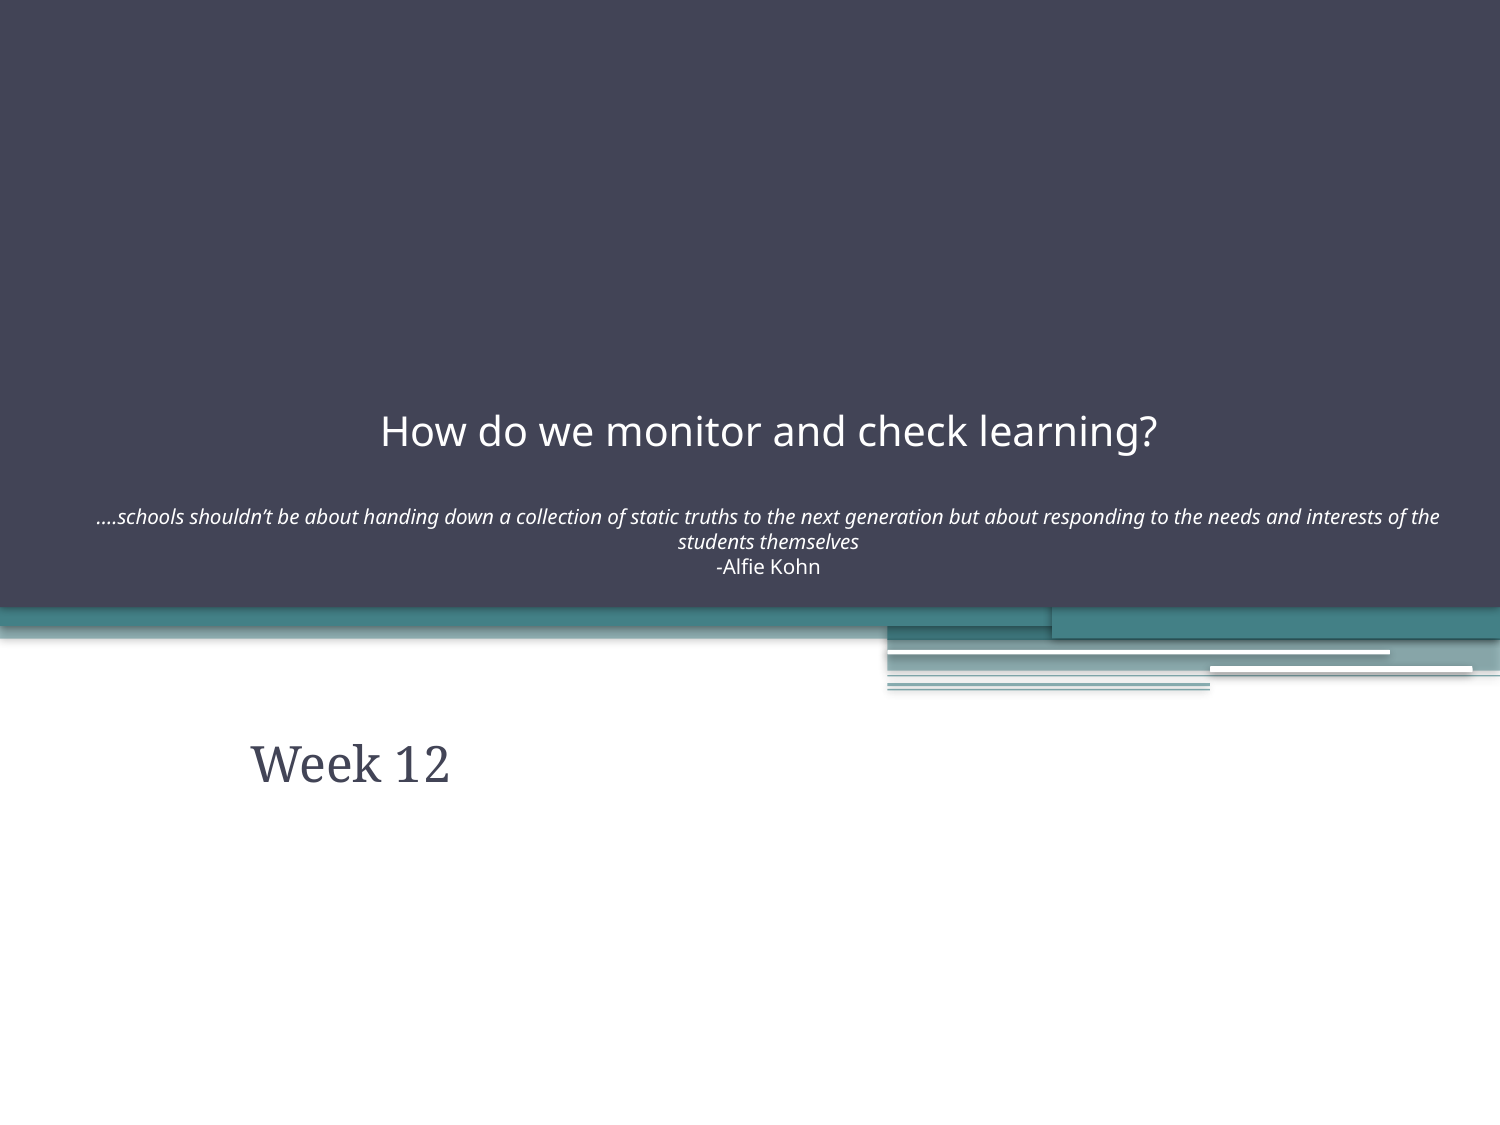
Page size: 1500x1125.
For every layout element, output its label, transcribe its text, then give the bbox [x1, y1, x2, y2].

title How do we monitor and check learning? ….schools shouldn’t be about handing down a collection of static truths to the next generation but about responding to the needs and interests of the students themselves -Alfie Kohn [75, 394, 1463, 636]
subtitle Week 12 [225, 725, 1275, 1013]
